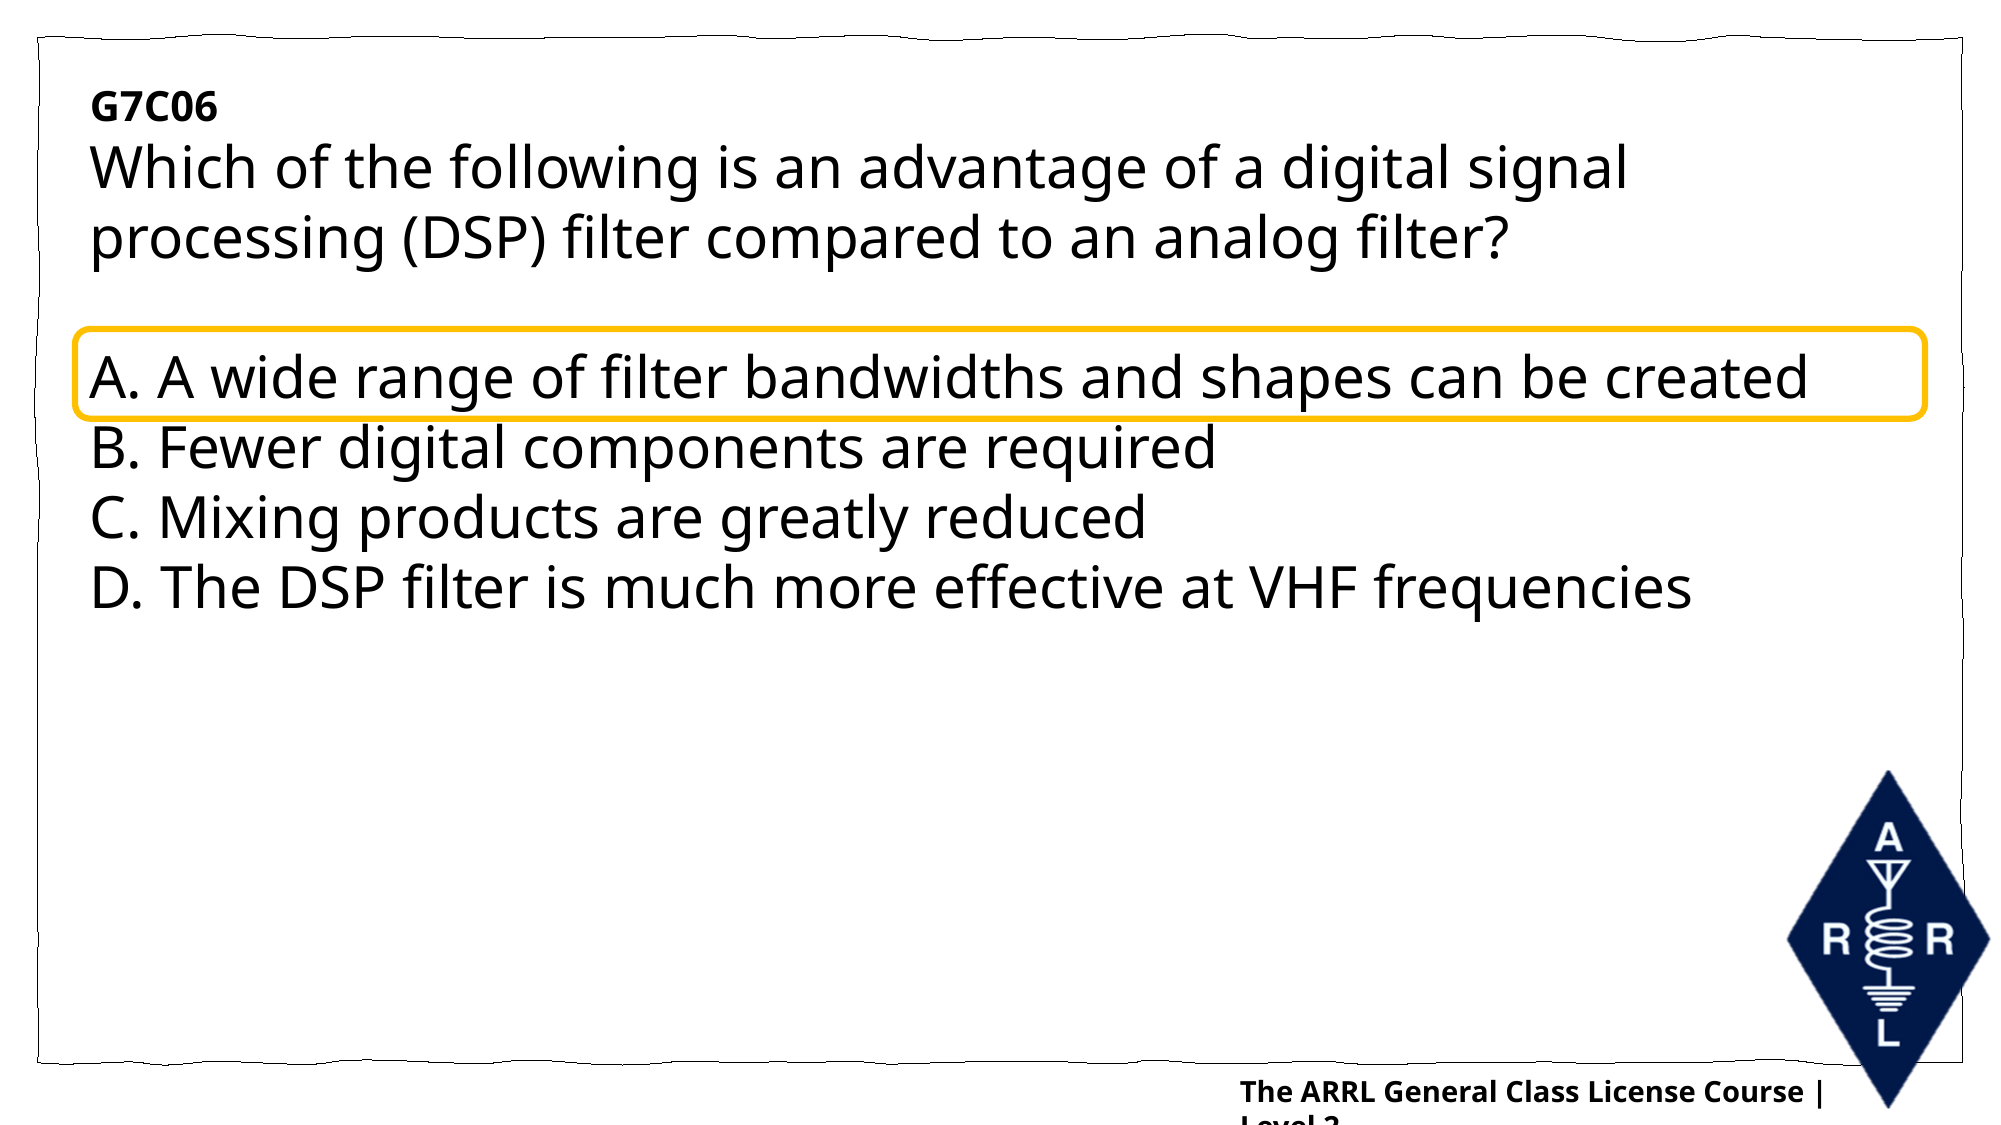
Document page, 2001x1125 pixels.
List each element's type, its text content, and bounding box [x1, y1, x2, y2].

text_box G7C06 Which of the following is an advantage of a digital signal processing (DSP) filter compared to an analog filter? A. A wide range of filter bandwidths and shapes can be created B. Fewer digital components are required C. Mixing products are greatly reduced D. The DSP filter is much more effective at VHF frequencies [75, 72, 1850, 336]
picture [1773, 752, 1999, 1125]
text_box G7C06 Which of the following is an advantage of a digital signal processing (DSP) filter compared to an analog filter? A. A wide range of filter bandwidths and shapes can be created B. Fewer digital components are required C. Mixing products are greatly reduced D. The DSP filter is much more effective at VHF frequencies [75, 412, 1850, 628]
text_box [73, 327, 1927, 420]
